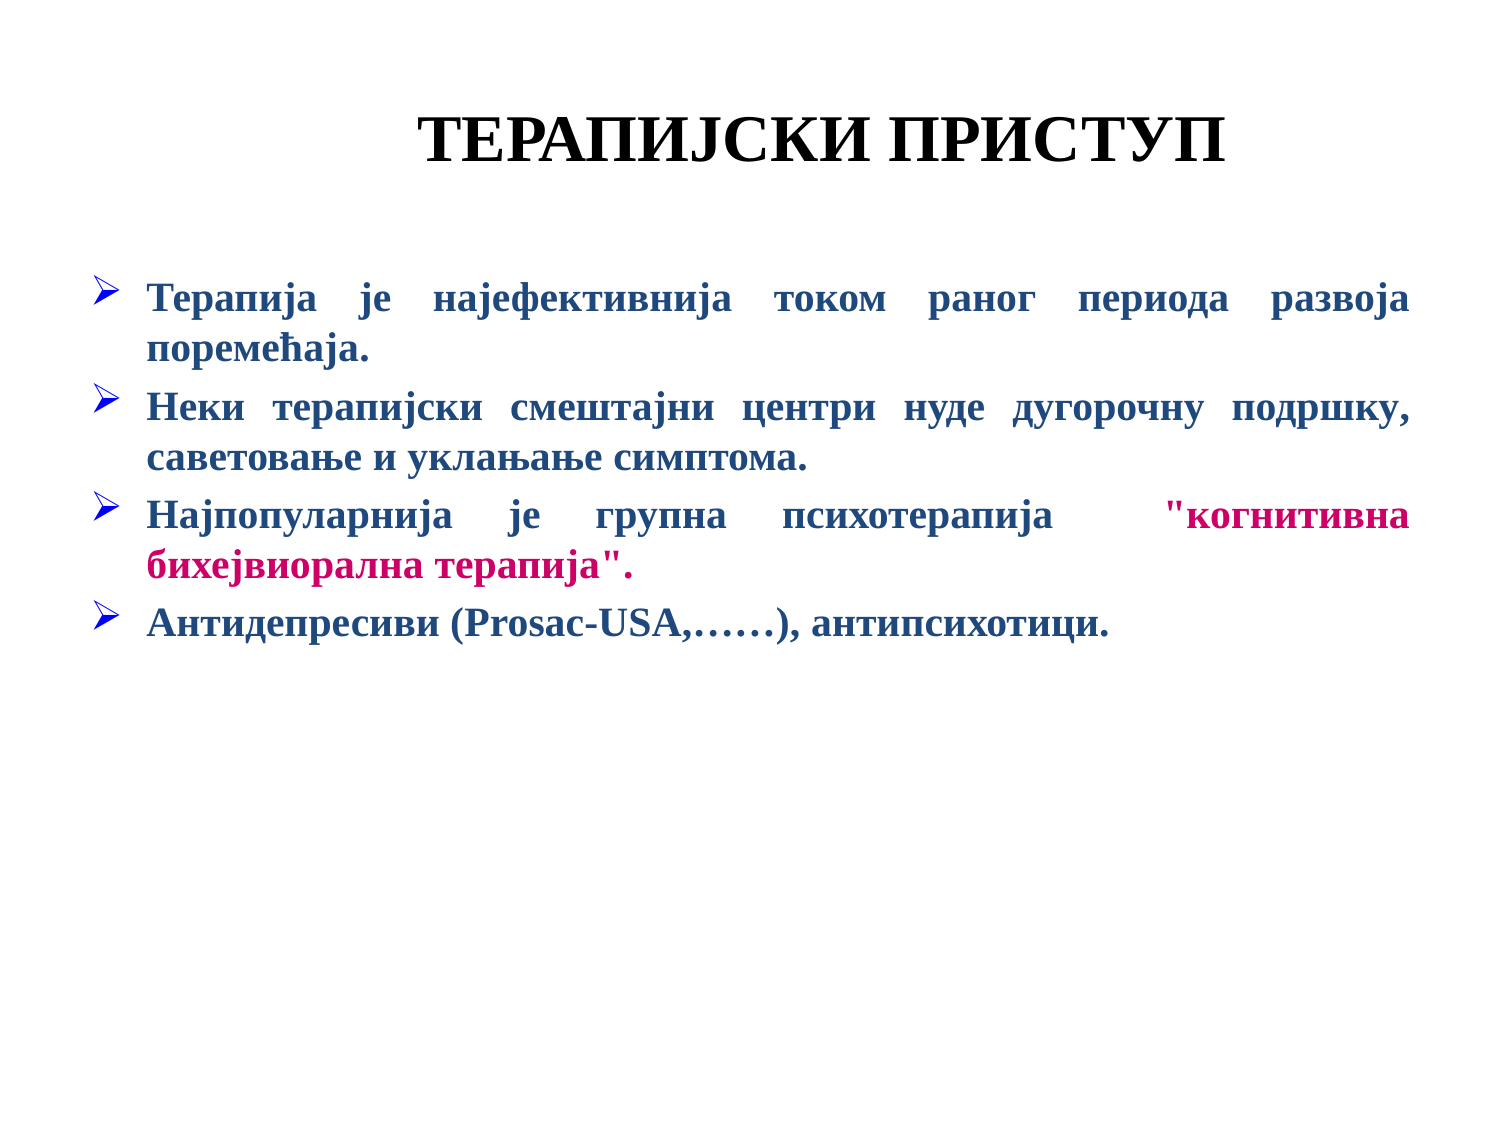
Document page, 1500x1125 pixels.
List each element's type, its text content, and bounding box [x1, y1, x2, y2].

list Терапија је најефективнија током раног периода развоја поремећаја. Неки терапијски смештајни центри нуде дугорочну подршку, саветовање и уклањање симптома. Најпопуларнија је групна психотерапија "когнитивна бихејвиорална терапија". Антидепресиви (Prosac-USA,……), антипсихотици. [75, 262, 1425, 1005]
title ТЕРАПИЈСКИ ПРИСТУП [183, 78, 1462, 193]
